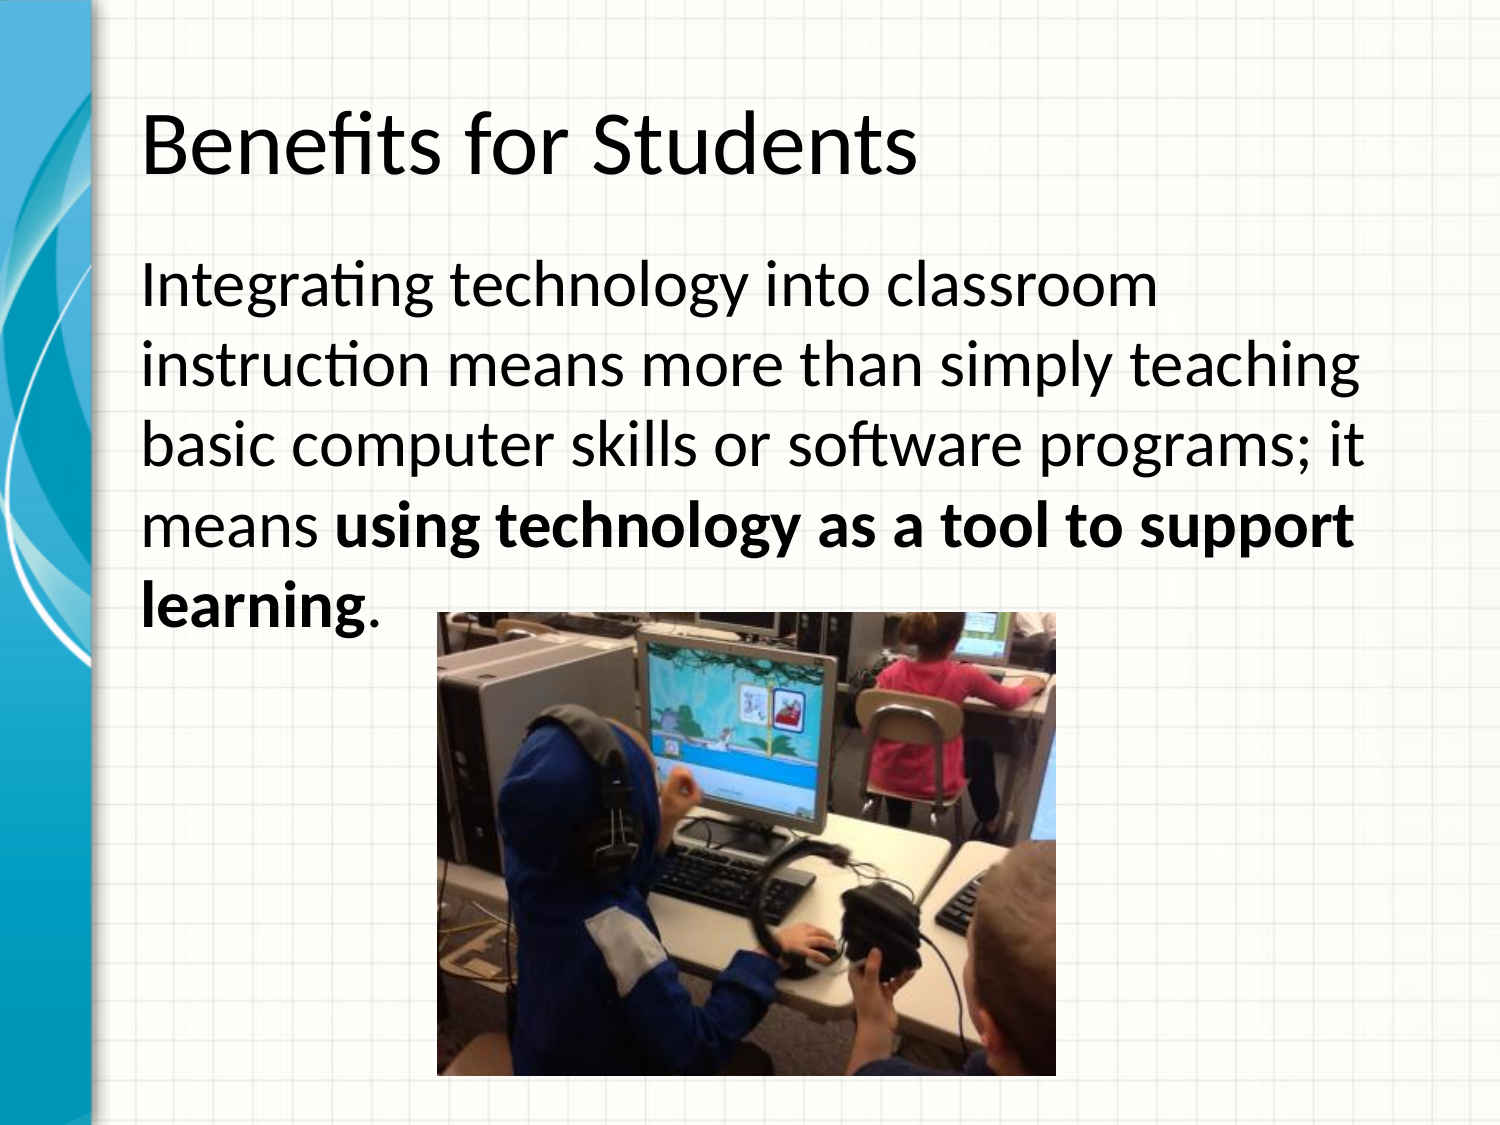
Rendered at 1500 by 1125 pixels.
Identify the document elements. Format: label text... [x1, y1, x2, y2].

list Integrating technology into classroom instruction means more than simply teaching basic computer skills or software programs; it means using technology as a tool to support learning. [125, 232, 1450, 938]
picture [0, 0, 1500, 1125]
title Benefits for Students [125, 44, 1450, 232]
